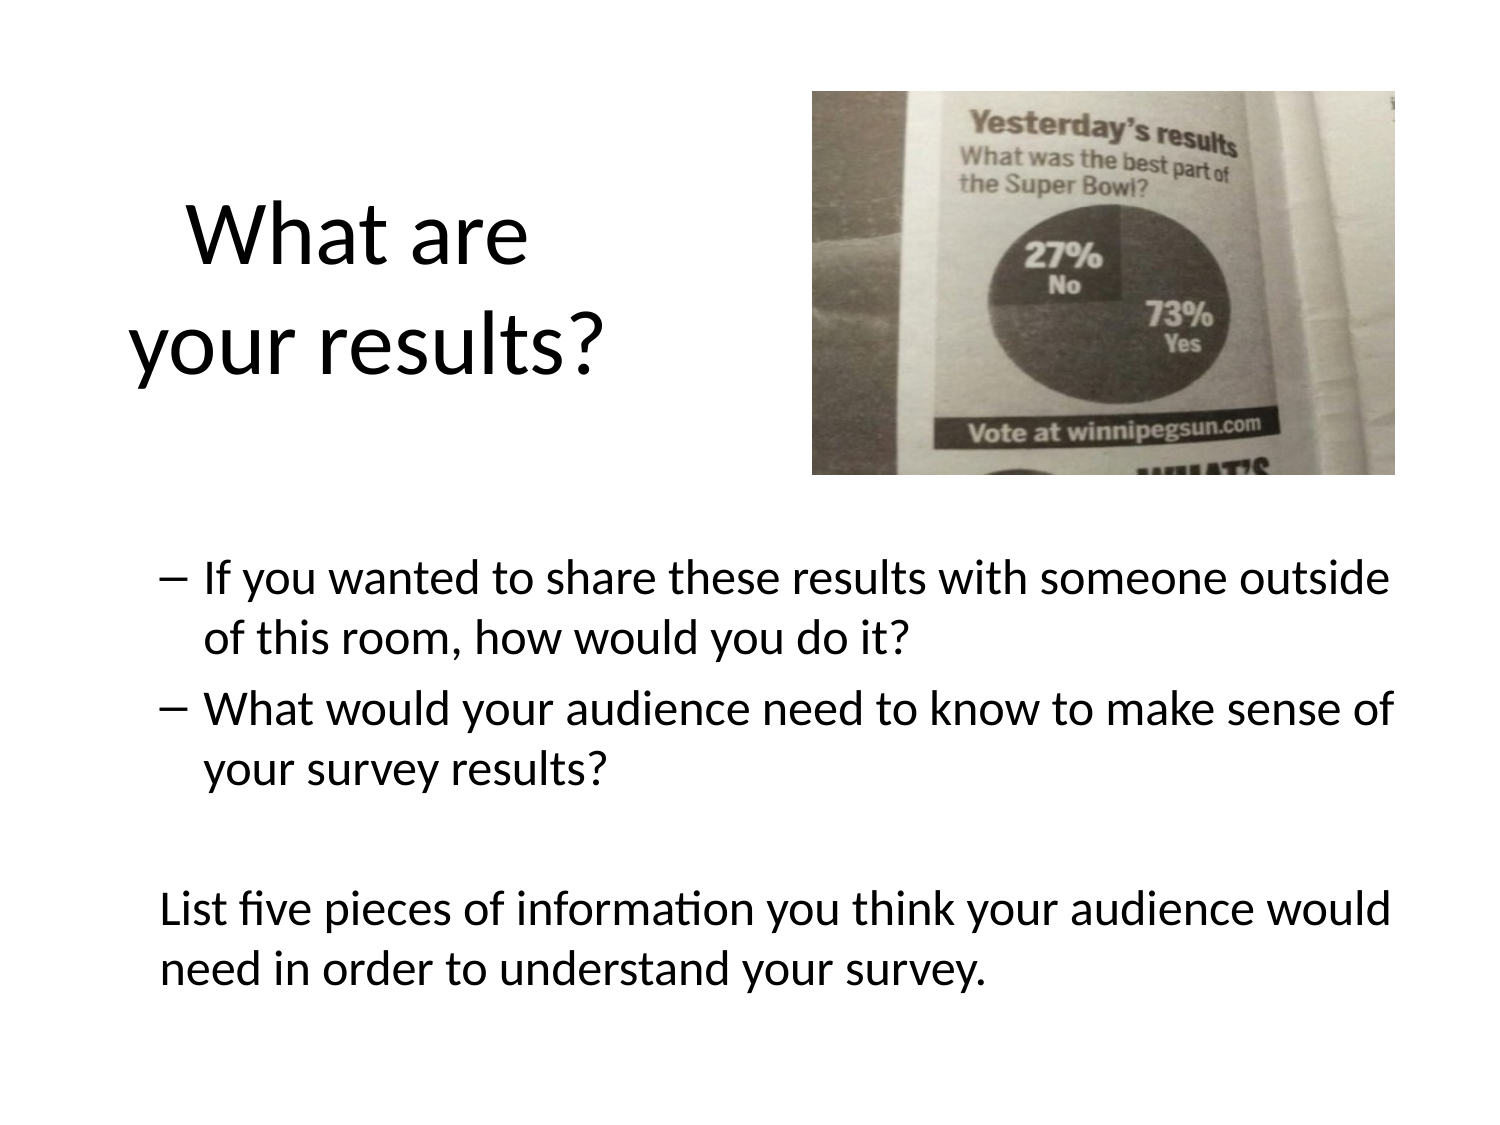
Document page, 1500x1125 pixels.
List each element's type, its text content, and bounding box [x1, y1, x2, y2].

title What are your results? [75, 109, 663, 457]
list If you wanted to share these results with someone outside of this room, how would you do it? What would your audience need to know to make sense of your survey results? List five pieces of information you think your audience would need in order to understand your survey. [75, 537, 1425, 1013]
picture [812, 91, 1395, 475]
